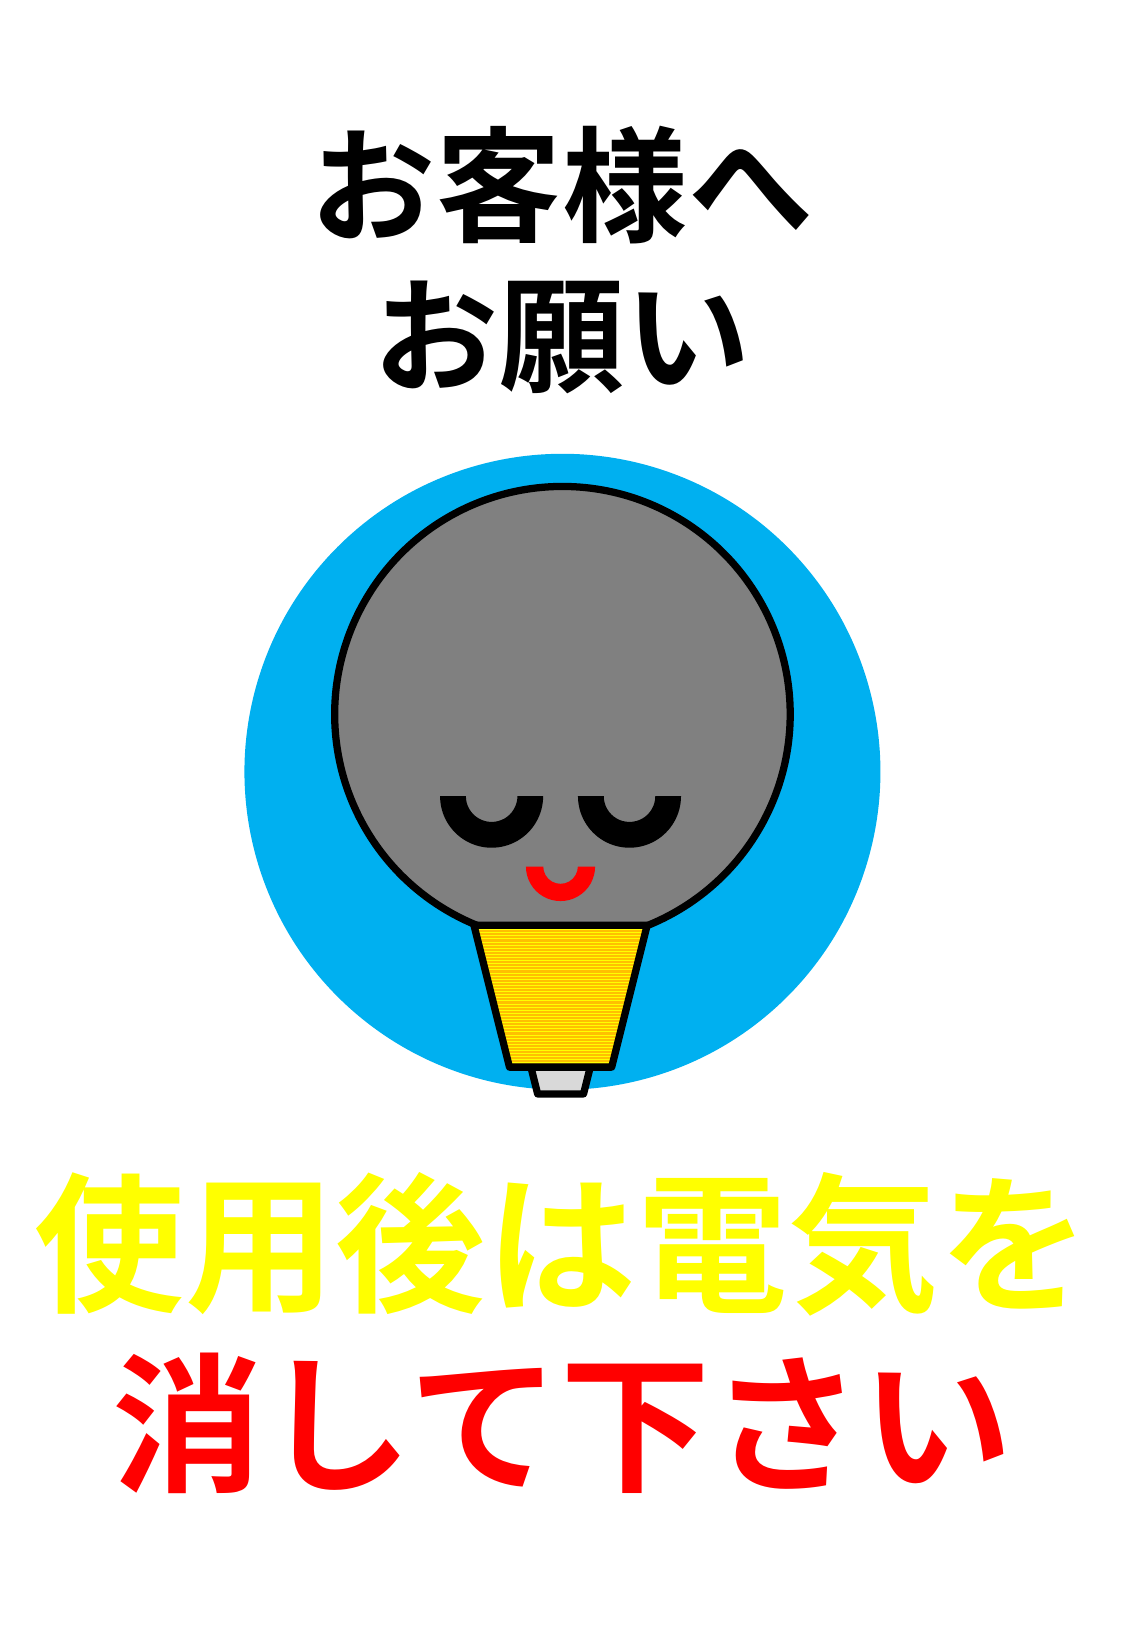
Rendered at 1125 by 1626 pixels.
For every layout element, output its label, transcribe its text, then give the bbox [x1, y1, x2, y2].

text_box 使用後は電気を 消して下さい [0, 1143, 1125, 1518]
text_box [244, 453, 881, 1095]
text_box お客様へ お願い [0, 100, 1125, 415]
